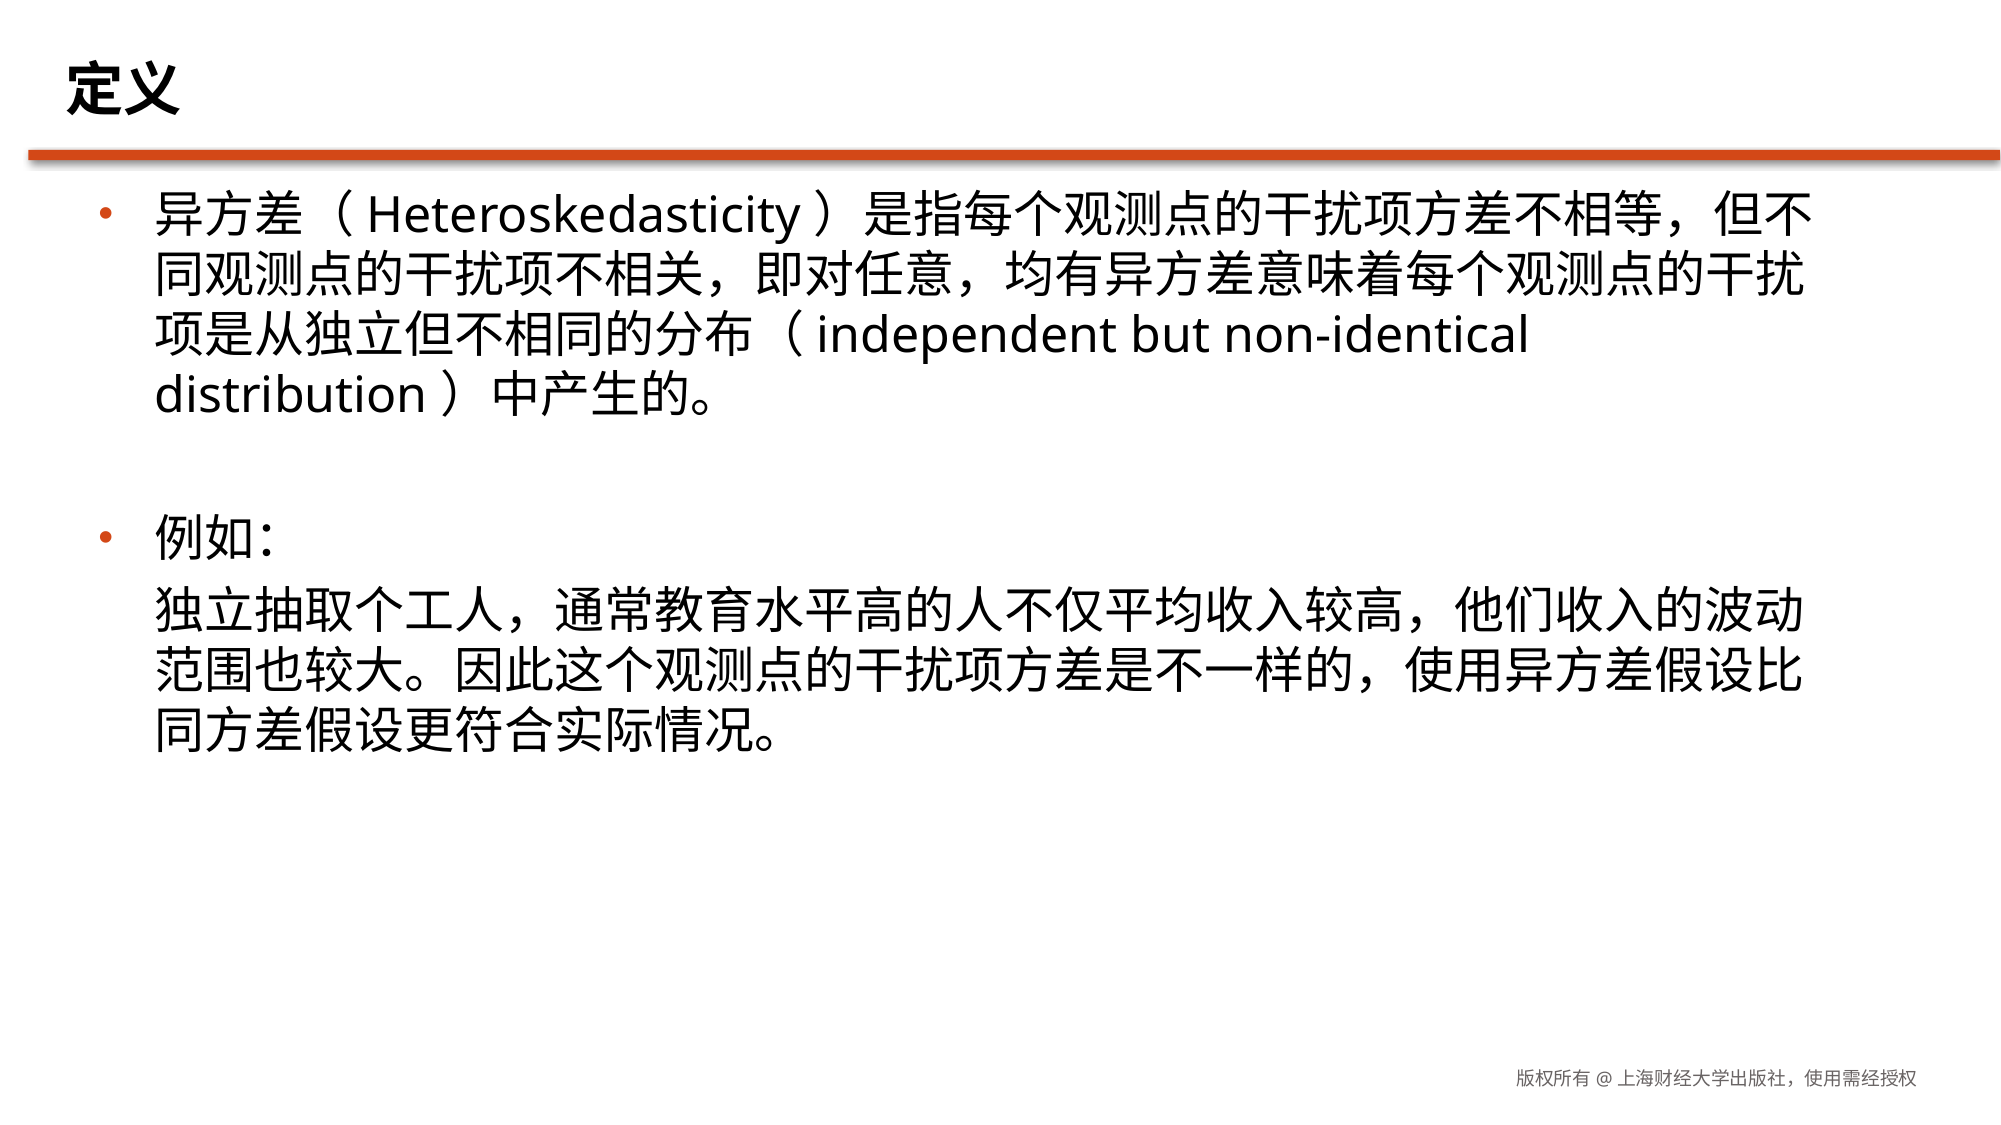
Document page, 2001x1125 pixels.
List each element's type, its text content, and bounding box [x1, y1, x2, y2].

title 定义 [50, 50, 1825, 138]
footer 版权所有@上海财经大学出版社，使用需经授权 [1483, 1046, 1950, 1109]
